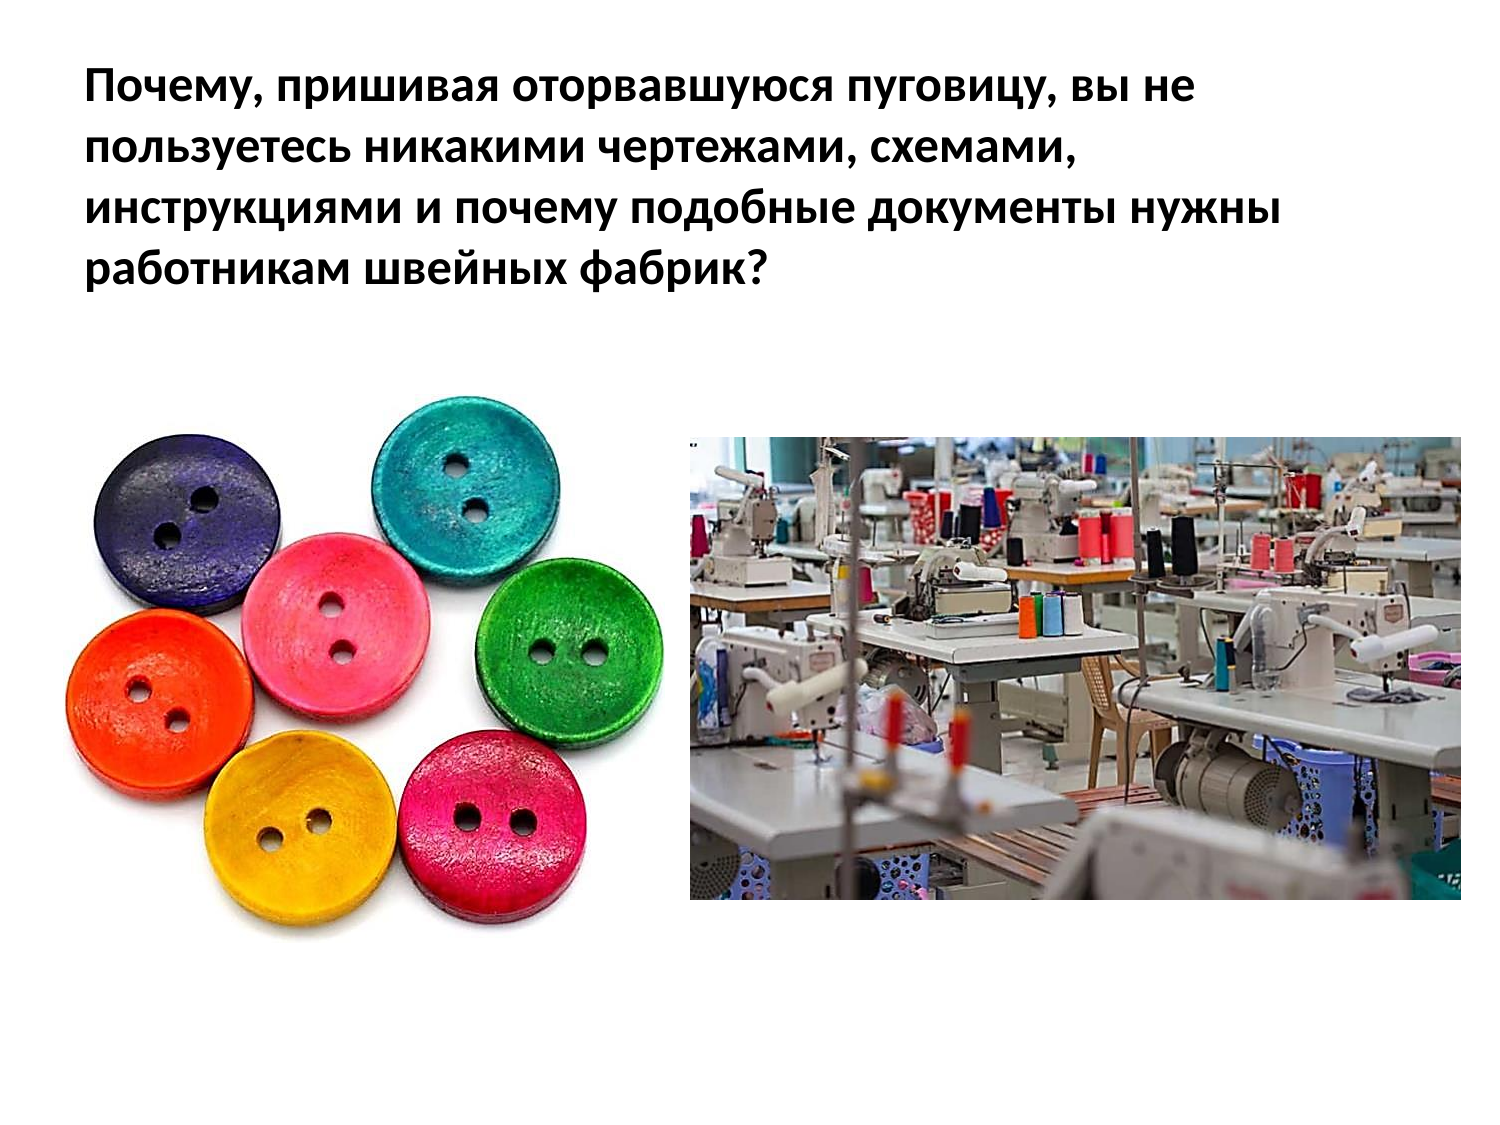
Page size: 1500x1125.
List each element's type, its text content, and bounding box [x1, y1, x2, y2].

title Почему, пришивая оторвавшуюся пуговицу, вы не пользуетесь никакими чертежами, схемами, инструкциями и почему подобные документы нужны работникам швейных фабрик? [69, 43, 1420, 172]
picture [690, 437, 1461, 900]
picture [62, 394, 665, 944]
text_box [64, 172, 1424, 669]
